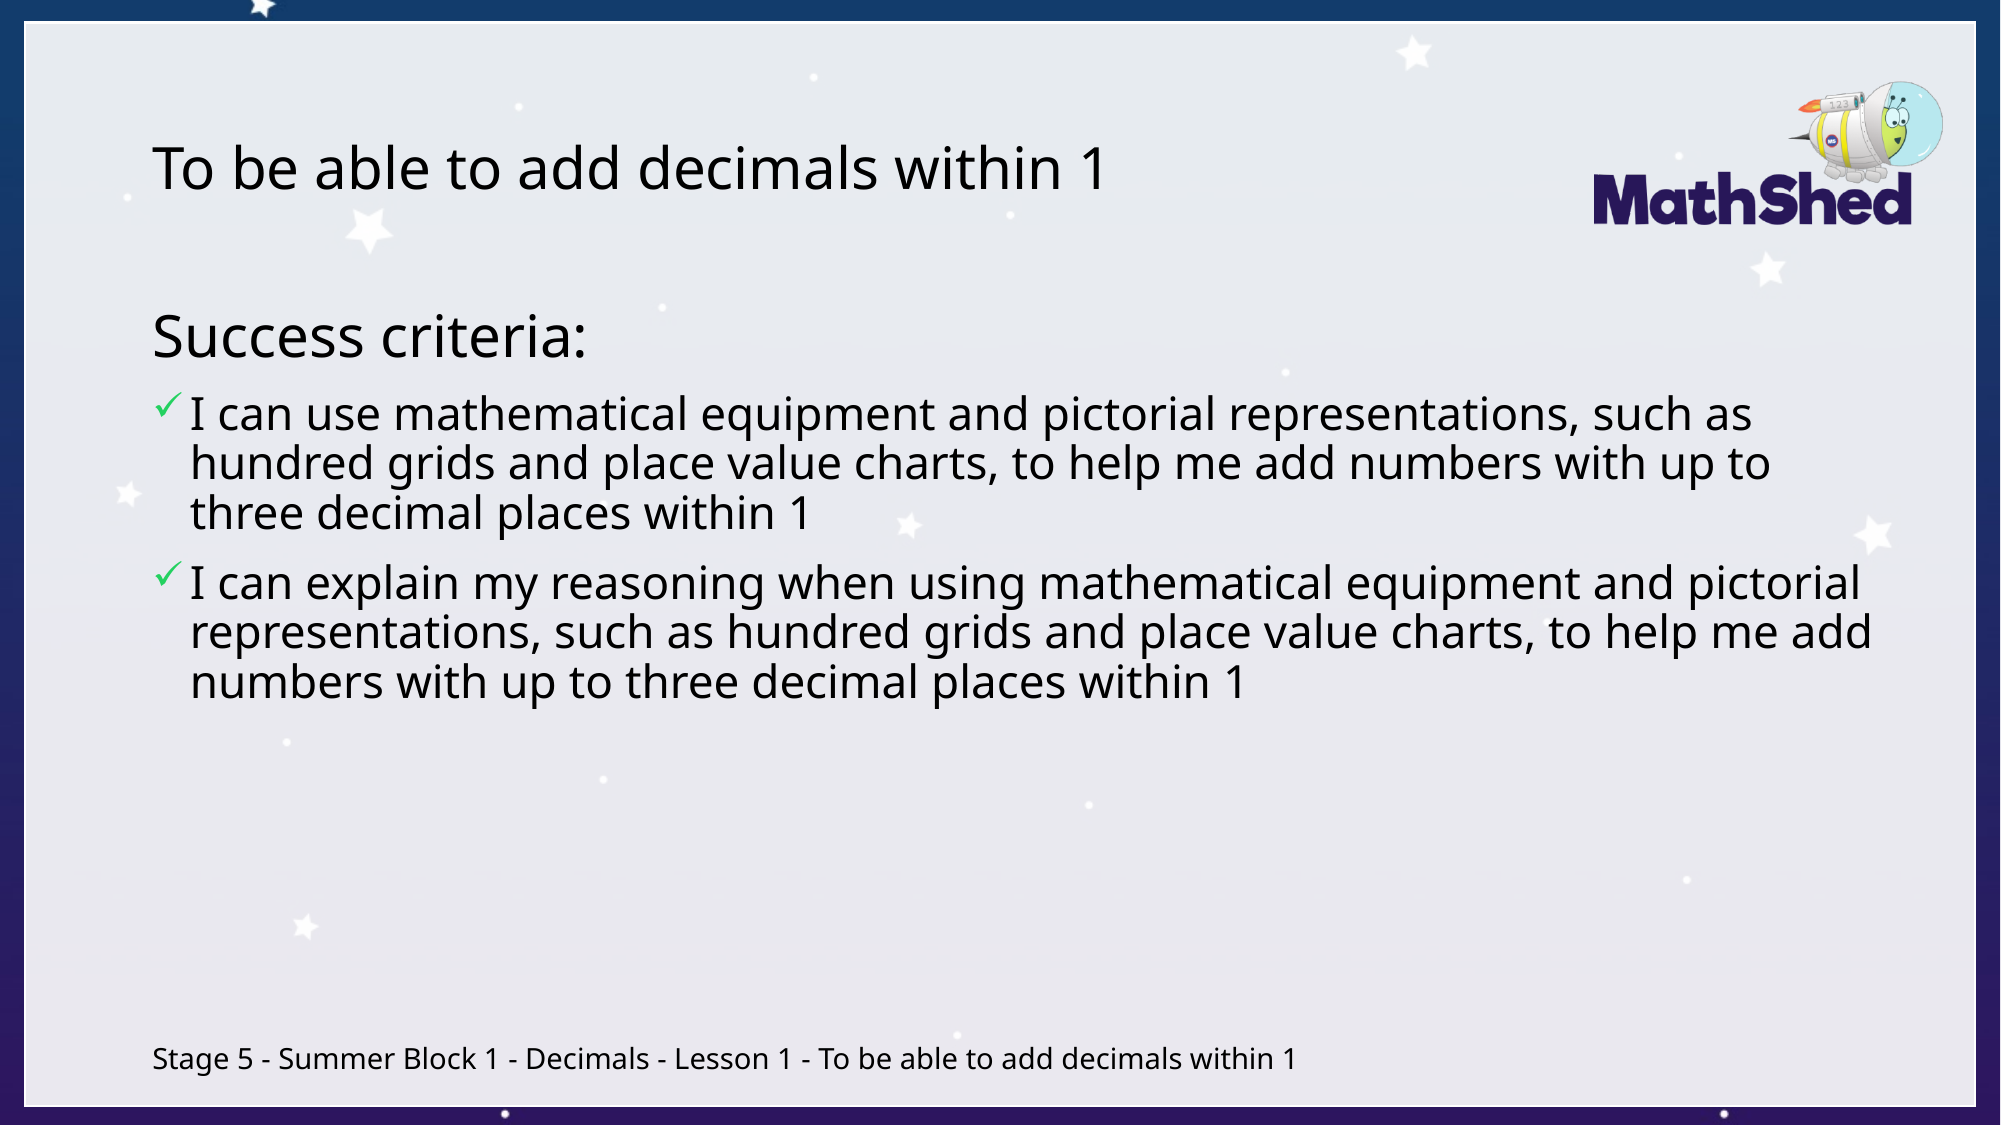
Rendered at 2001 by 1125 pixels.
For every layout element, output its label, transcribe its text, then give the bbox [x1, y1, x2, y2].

title To be able to add decimals within 1 [137, 59, 1578, 278]
footer Stage 5 - Summer Block 1 - Decimals - Lesson 1 - To be able to add decimals within 1 [137, 1033, 2000, 1093]
picture [0, 0, 2001, 1125]
list Success criteria: I can use mathematical equipment and pictorial representations, such as hundred grids and place value charts, to help me add numbers with up to three decimal places within 1 I can explain my reasoning when using mathematical equipment and pictorial representations, such as hundred grids and place value charts, to help me add numbers with up to three decimal places within 1 [137, 299, 1898, 1014]
